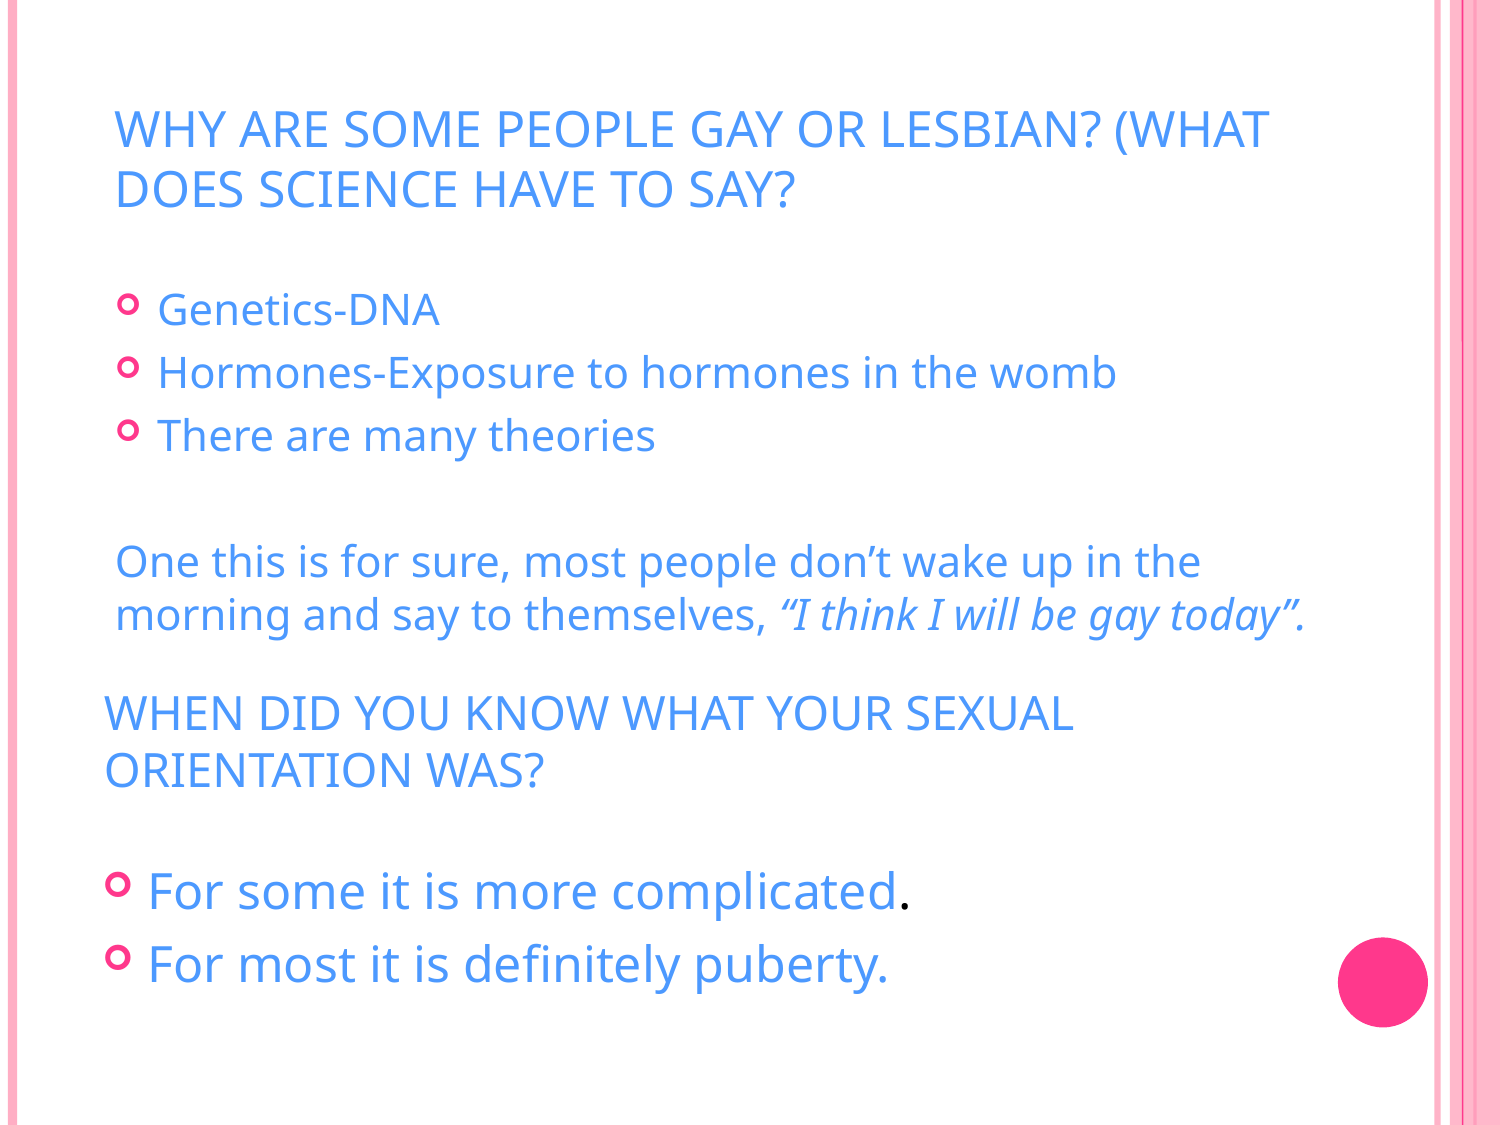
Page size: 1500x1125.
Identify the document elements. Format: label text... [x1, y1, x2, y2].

title Why are some people gay or Lesbian? (What does science have to say? [99, 87, 1325, 225]
text_box For some it is more complicated. For most it is definitely puberty. [87, 852, 1313, 1078]
list Genetics-DNA Hormones-Exposure to hormones in the womb There are many theories One this is for sure, most people don’t wake up in the morning and say to themselves, “I think I will be gay today”. [99, 275, 1325, 649]
text_box When did you know what your sexual orientation was? [88, 675, 1314, 805]
